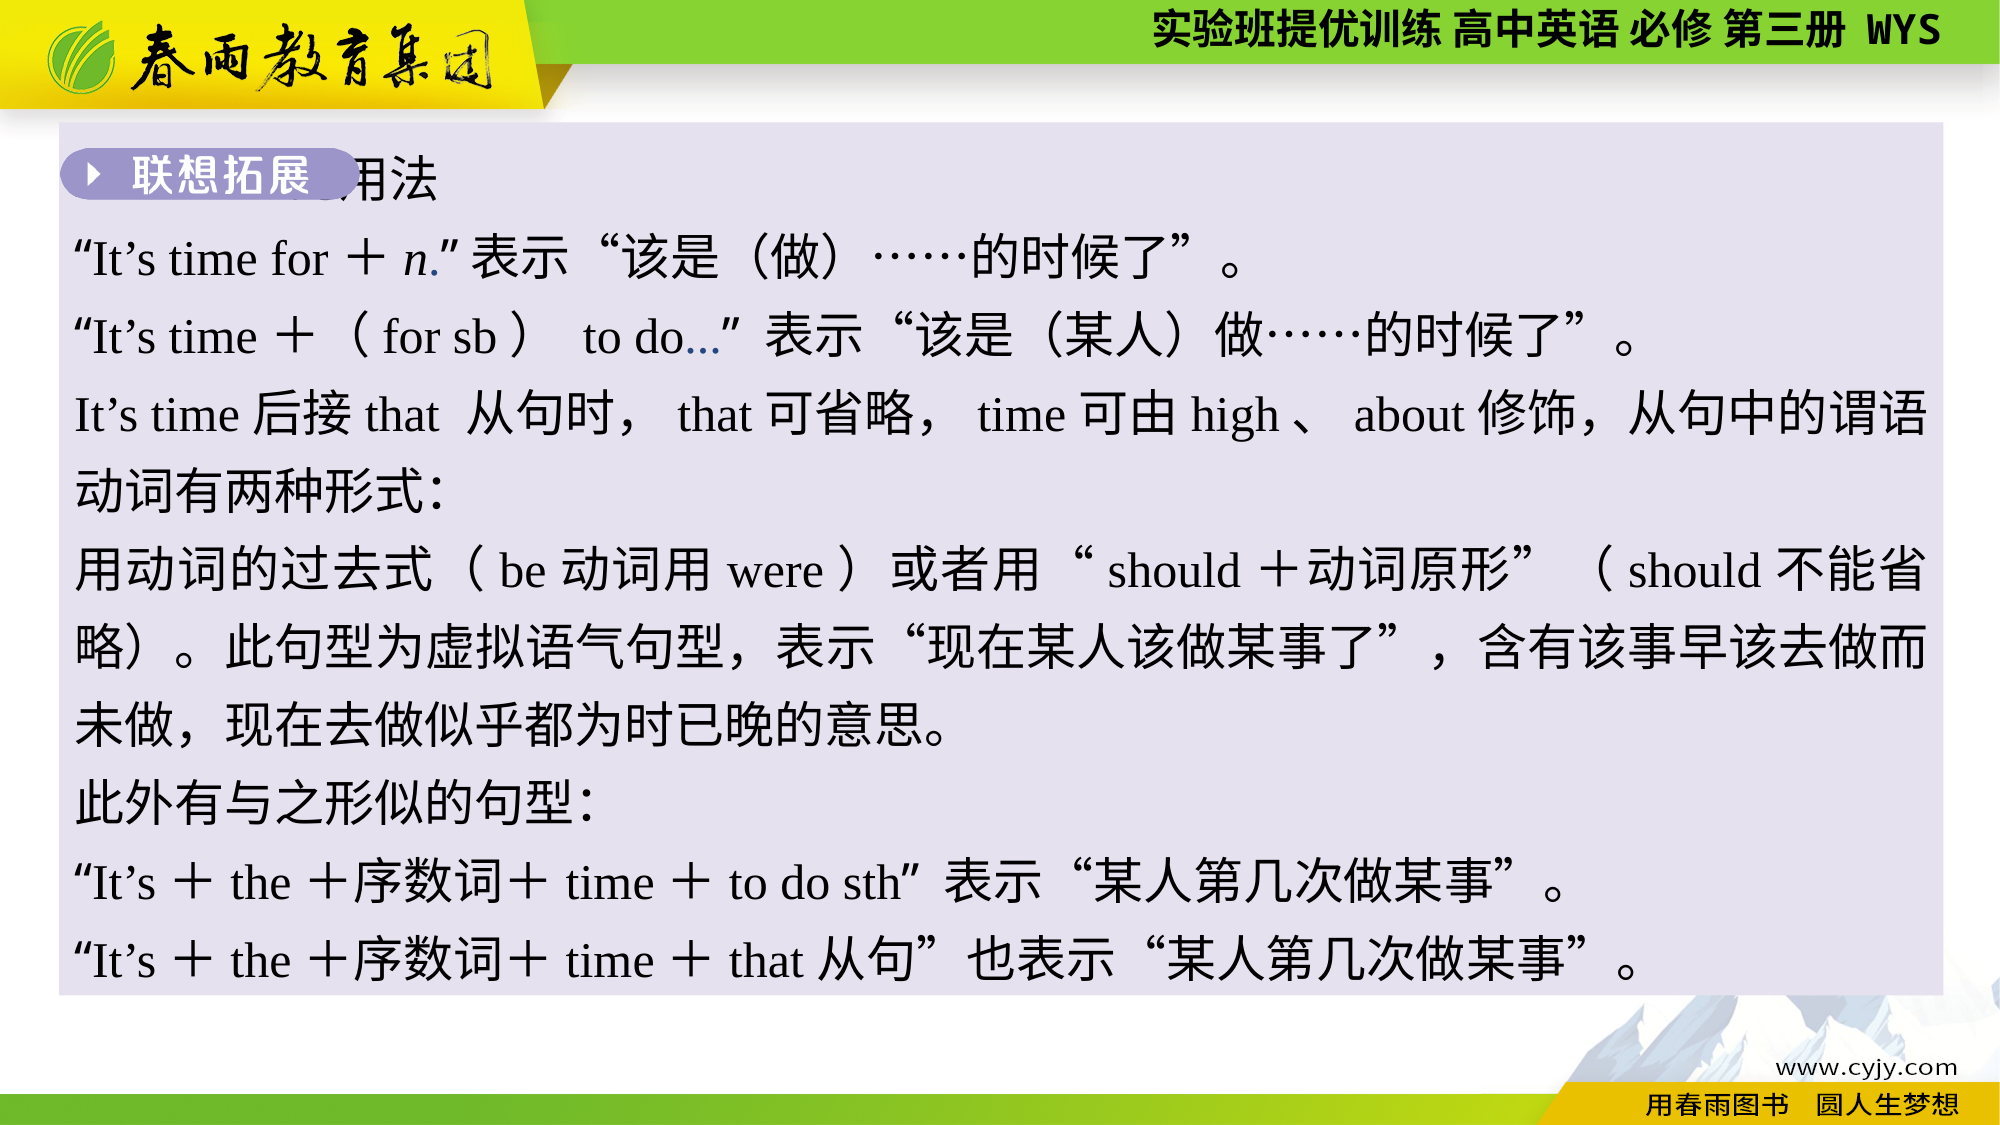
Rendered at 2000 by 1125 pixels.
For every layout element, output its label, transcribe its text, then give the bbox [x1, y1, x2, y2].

list It’s time...的用法 “It’s time for＋n.”表示“该是（做）……的时候了”。 “It’s time＋（for sb） to do...” 表示“该是（某人）做……的时候了”。 It’s time后接that 从句时，that可省略，time可由high、about修饰，从句中的谓语动词有两种形式： 用动词的过去式（be动词用were）或者用“should＋动词原形”（should不能省略）。此句型为虚拟语气句型，表示“现在某人该做某事了”，含有该事早该去做而未做，现在去做似乎都为时已晚的意思。 此外有与之形似的句型： “It’s＋the＋序数词＋time＋to do sth” 表示“某人第几次做某事”。 “It’s＋the＋序数词＋time＋that从句”也表示“某人第几次做某事”。 [59, 122, 1944, 996]
picture [0, 0, 2000, 1125]
